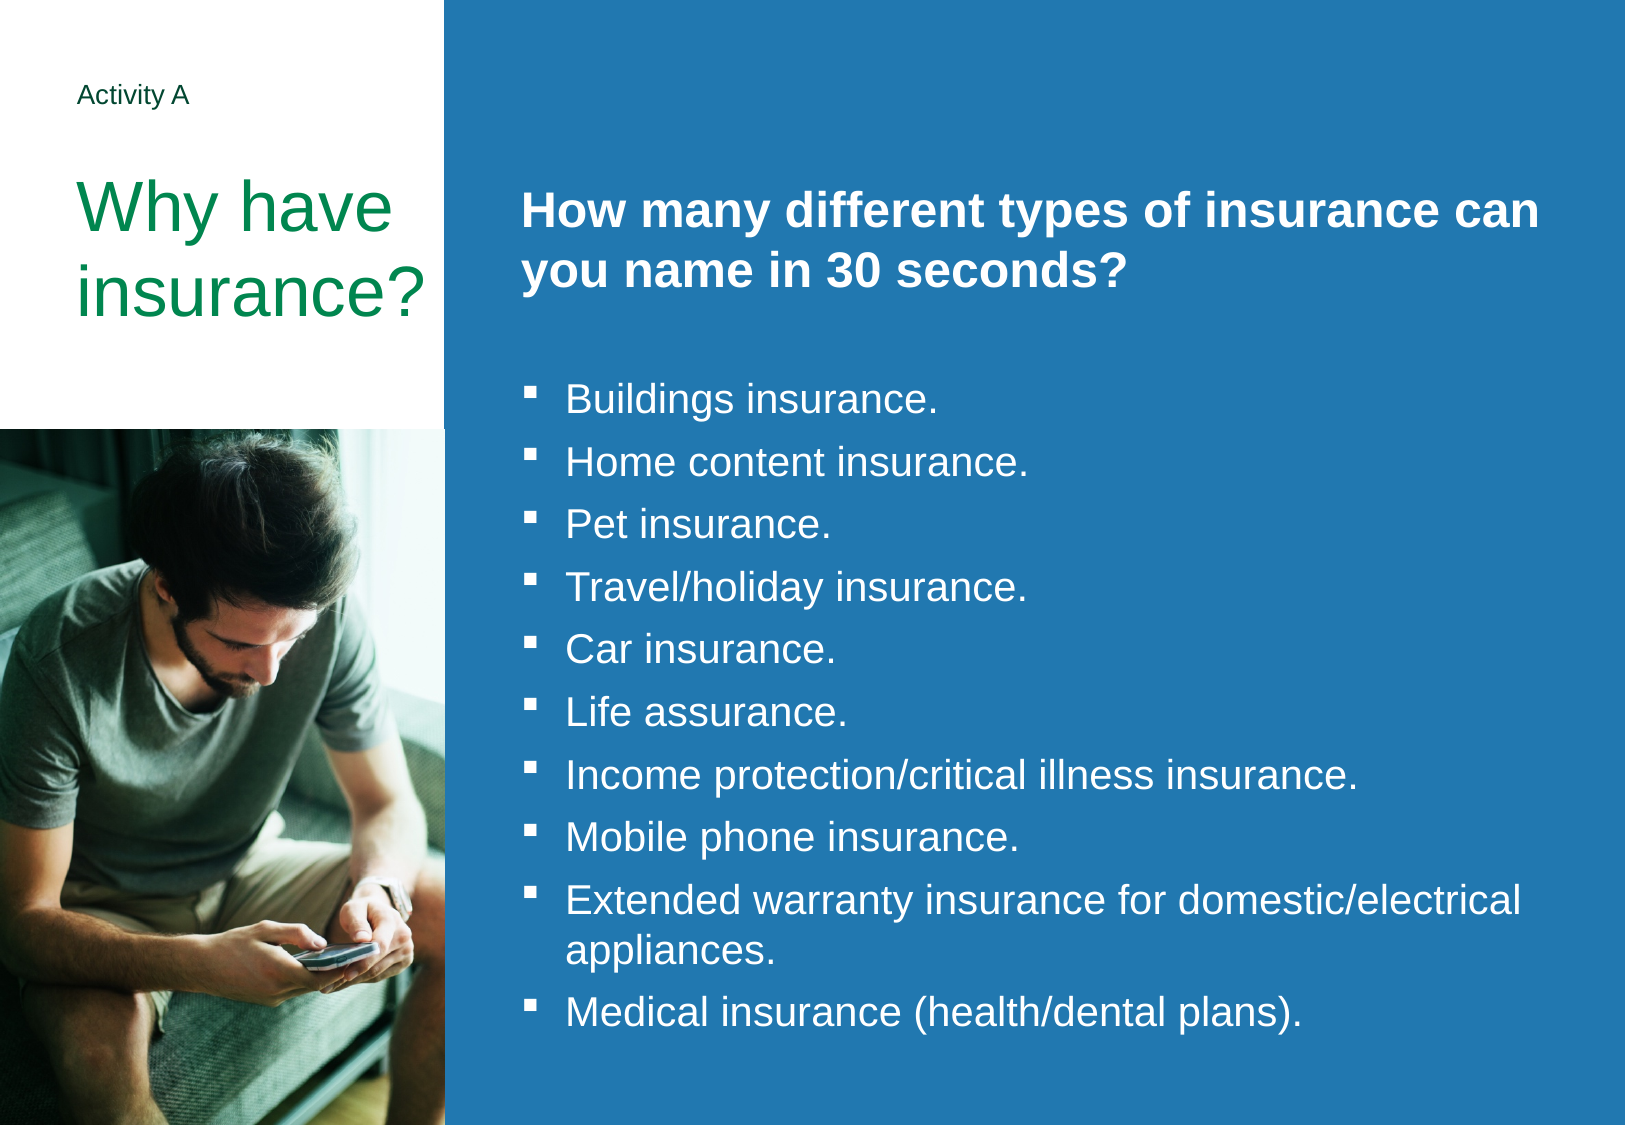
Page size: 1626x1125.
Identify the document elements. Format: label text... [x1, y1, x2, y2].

title Activity A Why have insurance? [76, 76, 441, 400]
picture [0, 428, 445, 1125]
text_box How many different types of insurance can you name in 30 seconds? Buildings insurance. Home content insurance. Pet insurance. Travel/holiday insurance. Car insurance. Life assurance. Income protection/critical illness insurance. Mobile phone insurance. Extended warranty insurance for domestic/electrical appliances. Medical insurance (health/dental plans). [444, 0, 1625, 1125]
